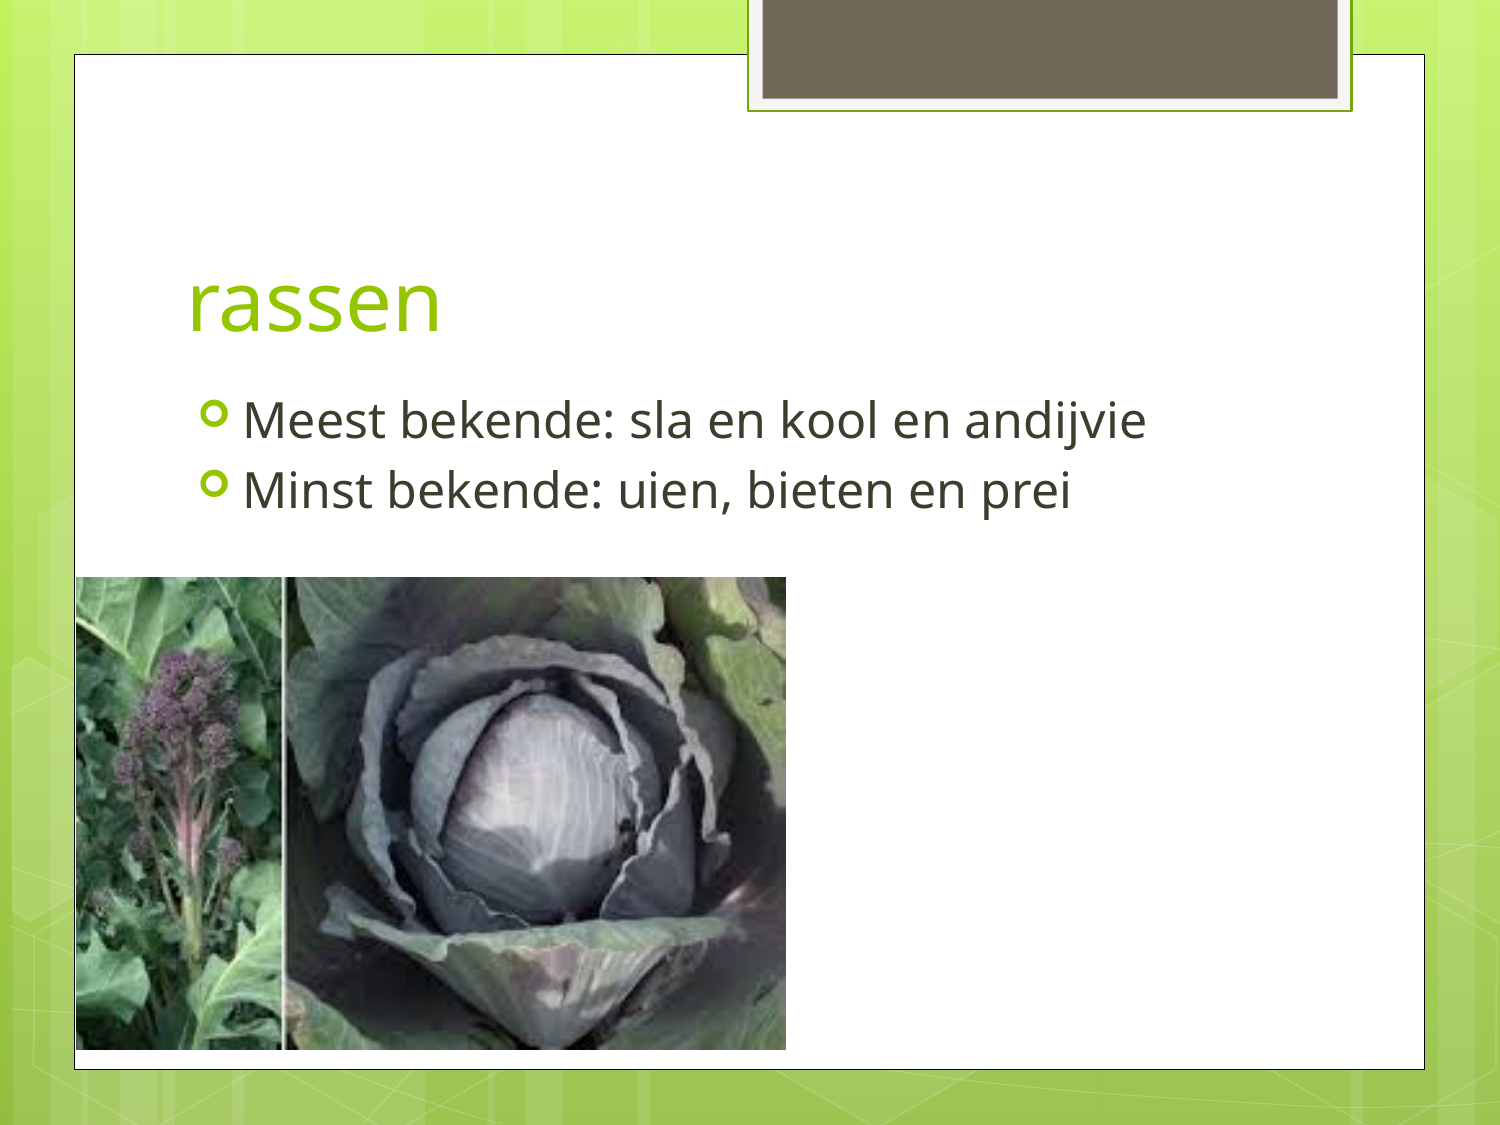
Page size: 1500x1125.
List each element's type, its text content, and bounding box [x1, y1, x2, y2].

title rassen [171, 168, 1324, 357]
list Meest bekende: sla en kool en andijvie Minst bekende: uien, bieten en prei [171, 381, 1283, 957]
picture [76, 577, 786, 1050]
